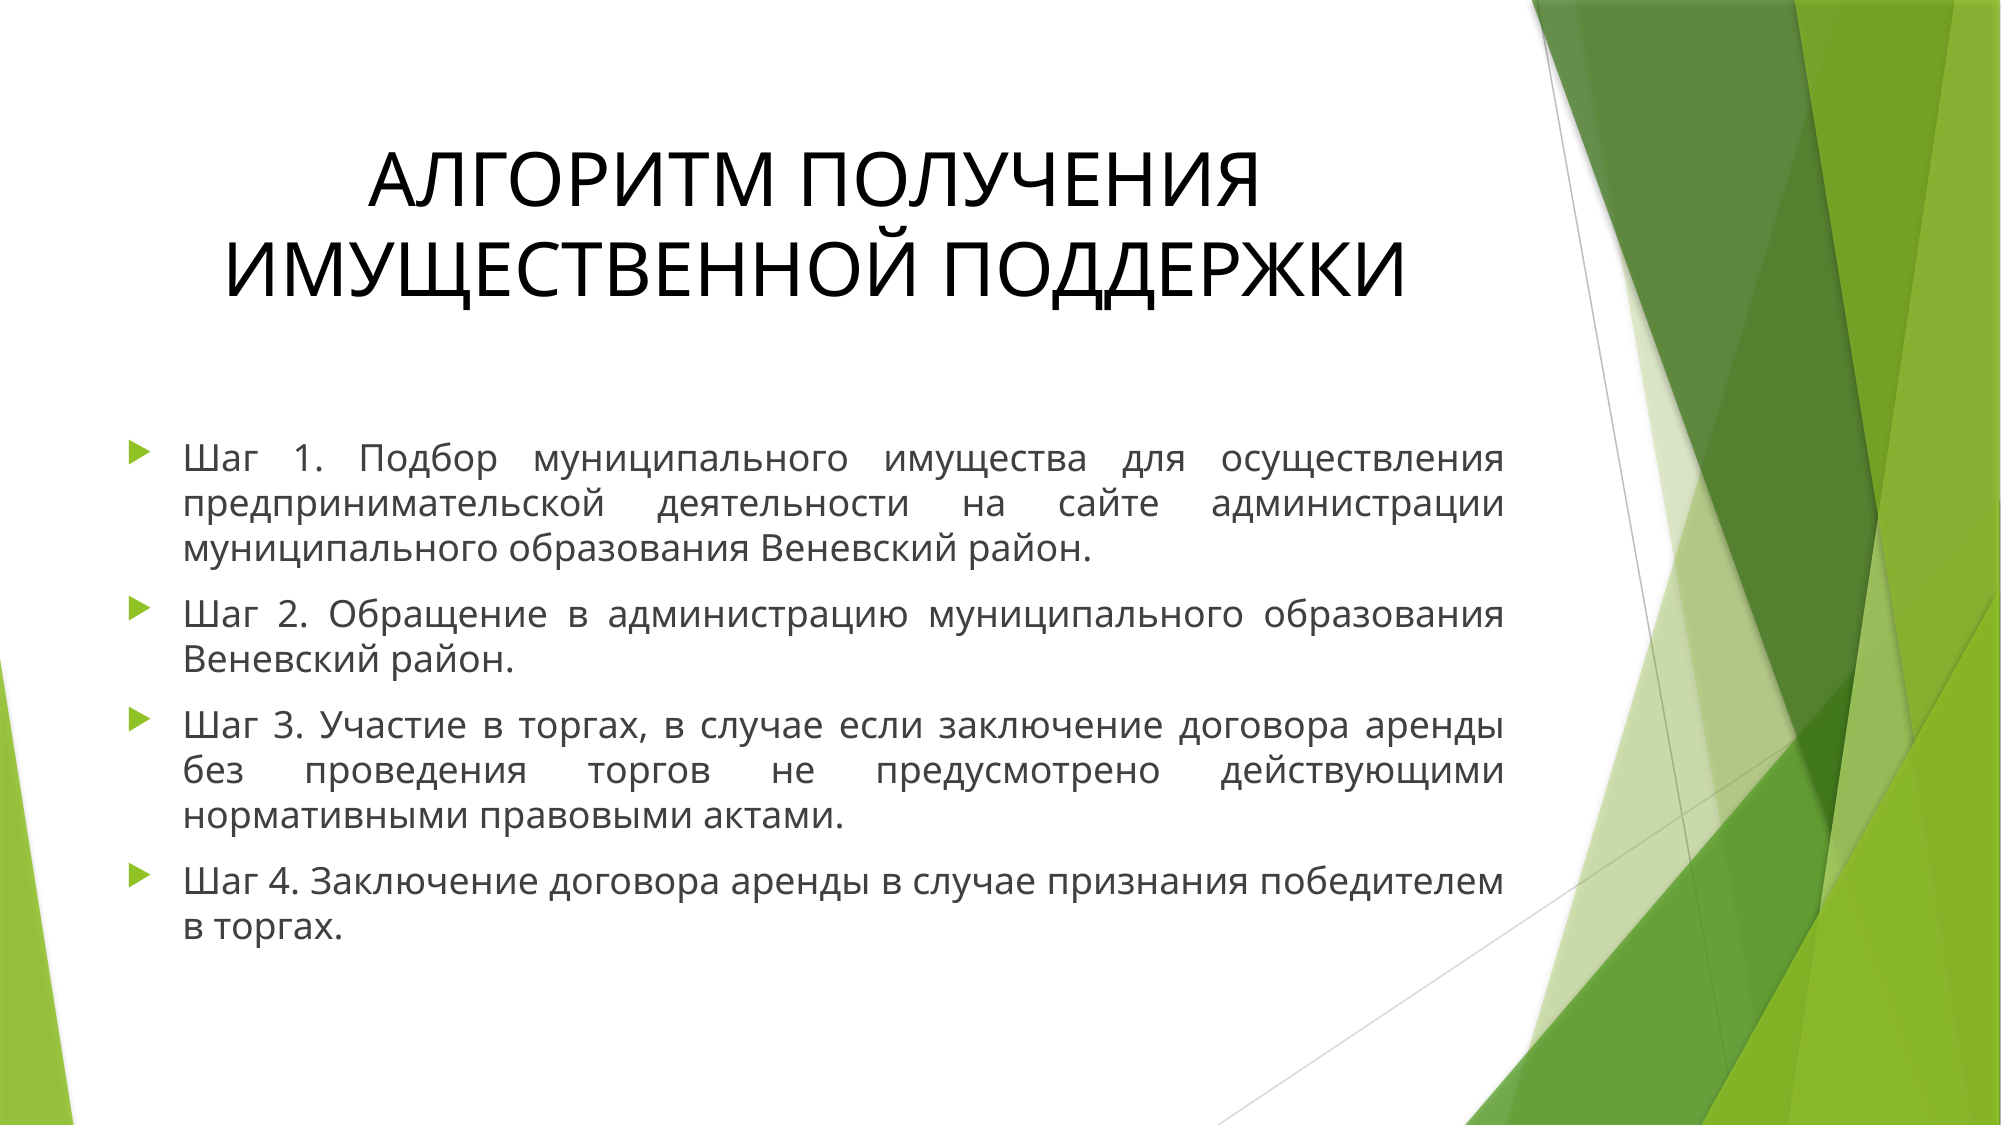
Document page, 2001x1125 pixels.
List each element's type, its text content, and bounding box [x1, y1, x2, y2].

title АЛГОРИТМ ПОЛУЧЕНИЯ ИМУЩЕСТВЕННОЙ ПОДДЕРЖКИ [111, 124, 1522, 340]
list Шаг 1. Подбор муниципального имущества для осуществления предпринимательской деятельности на сайте администрации муниципального образования Веневский район. Шаг 2. Обращение в администрацию муниципального образования Веневский район. Шаг 3. Участие в торгах, в случае если заключение договора аренды без проведения торгов не предусмотрено действующими нормативными правовыми актами. Шаг 4. Заключение договора аренды в случае признания победителем в торгах. [111, 426, 1522, 982]
